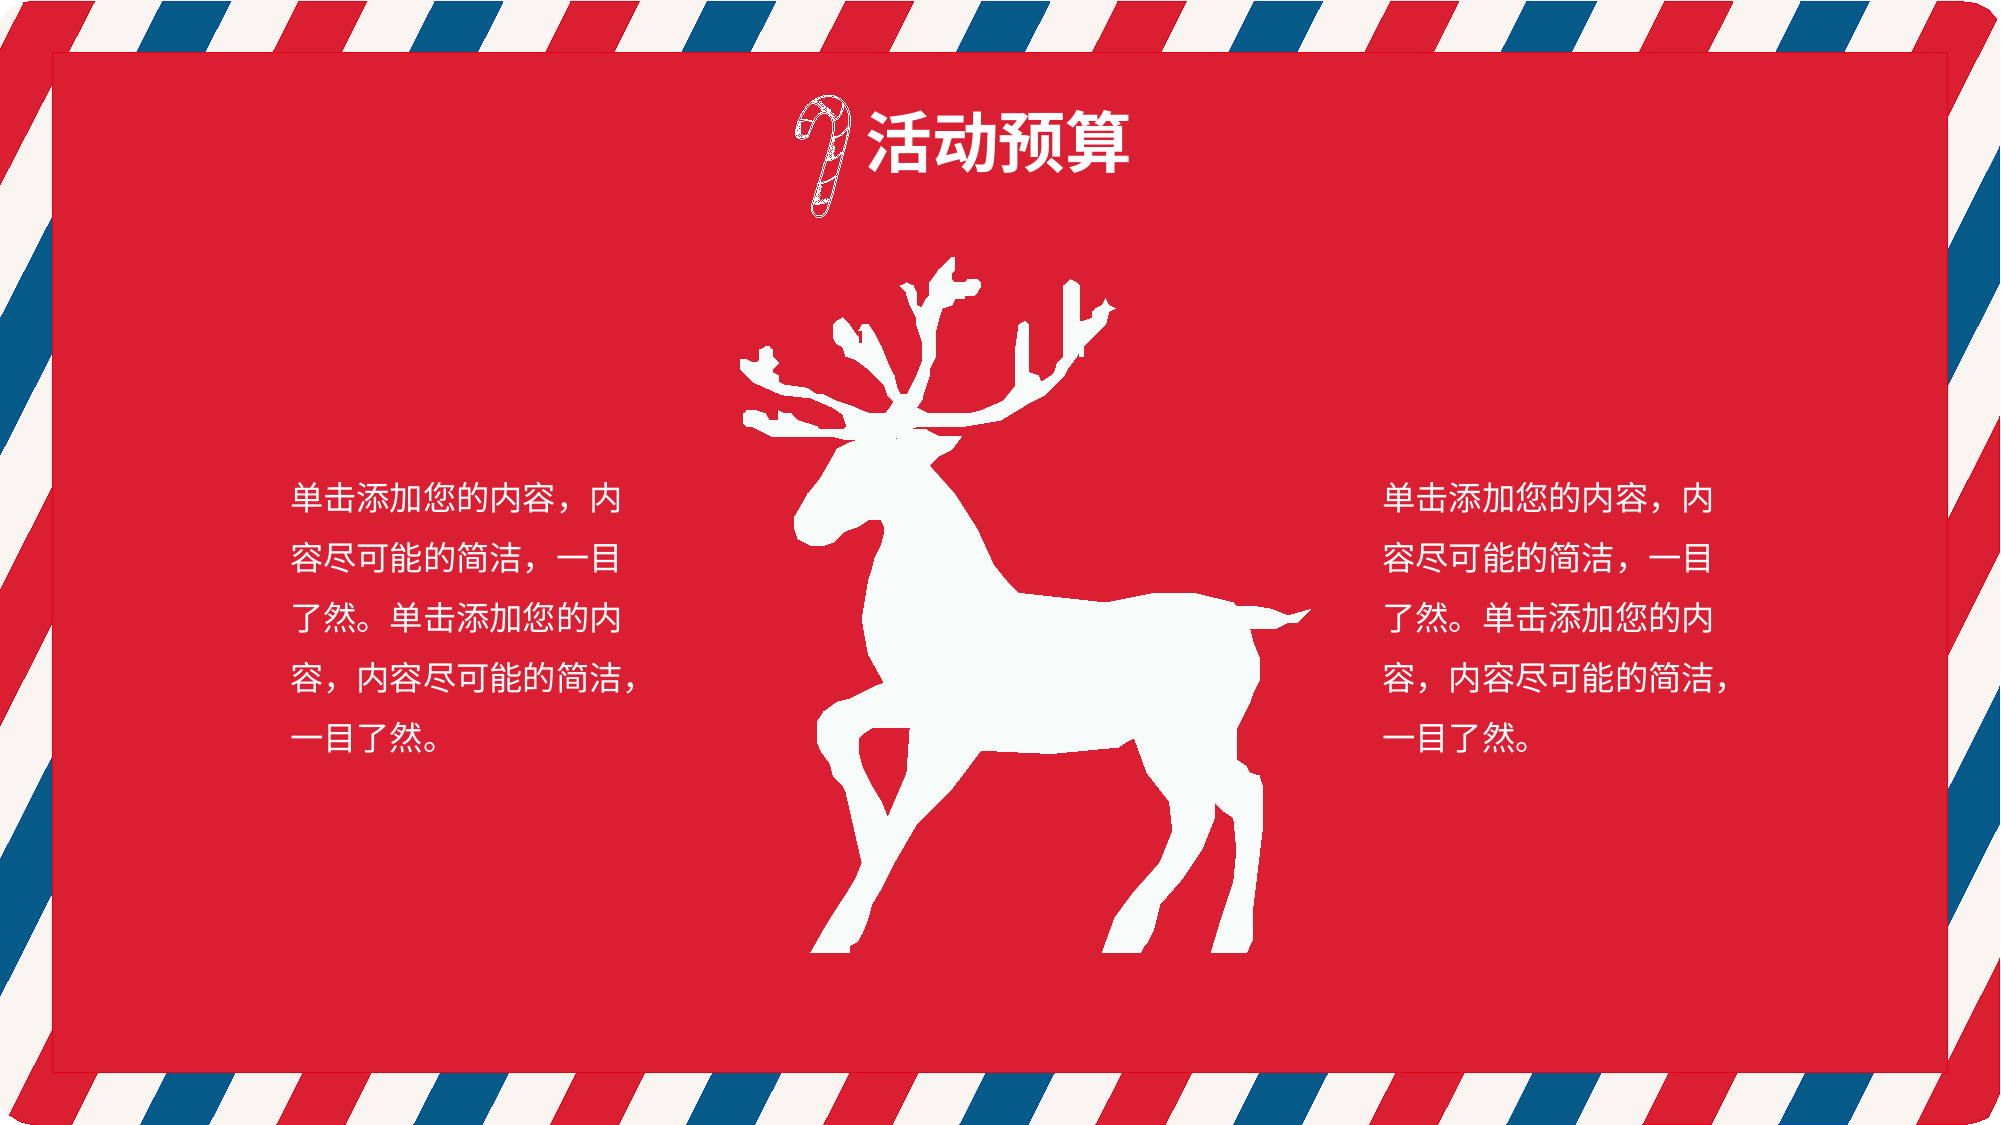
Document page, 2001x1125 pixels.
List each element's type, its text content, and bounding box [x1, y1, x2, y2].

text_box 单击添加您的内容，内容尽可能的简洁，一目了然。单击添加您的内容，内容尽可能的简洁，一目了然。 [1367, 450, 1734, 765]
text_box [795, 95, 851, 218]
text_box 活动预算 [850, 93, 1551, 188]
text_box [740, 257, 1311, 953]
text_box 单击添加您的内容，内容尽可能的简洁，一目了然。单击添加您的内容，内容尽可能的简洁，一目了然。 [275, 450, 642, 765]
